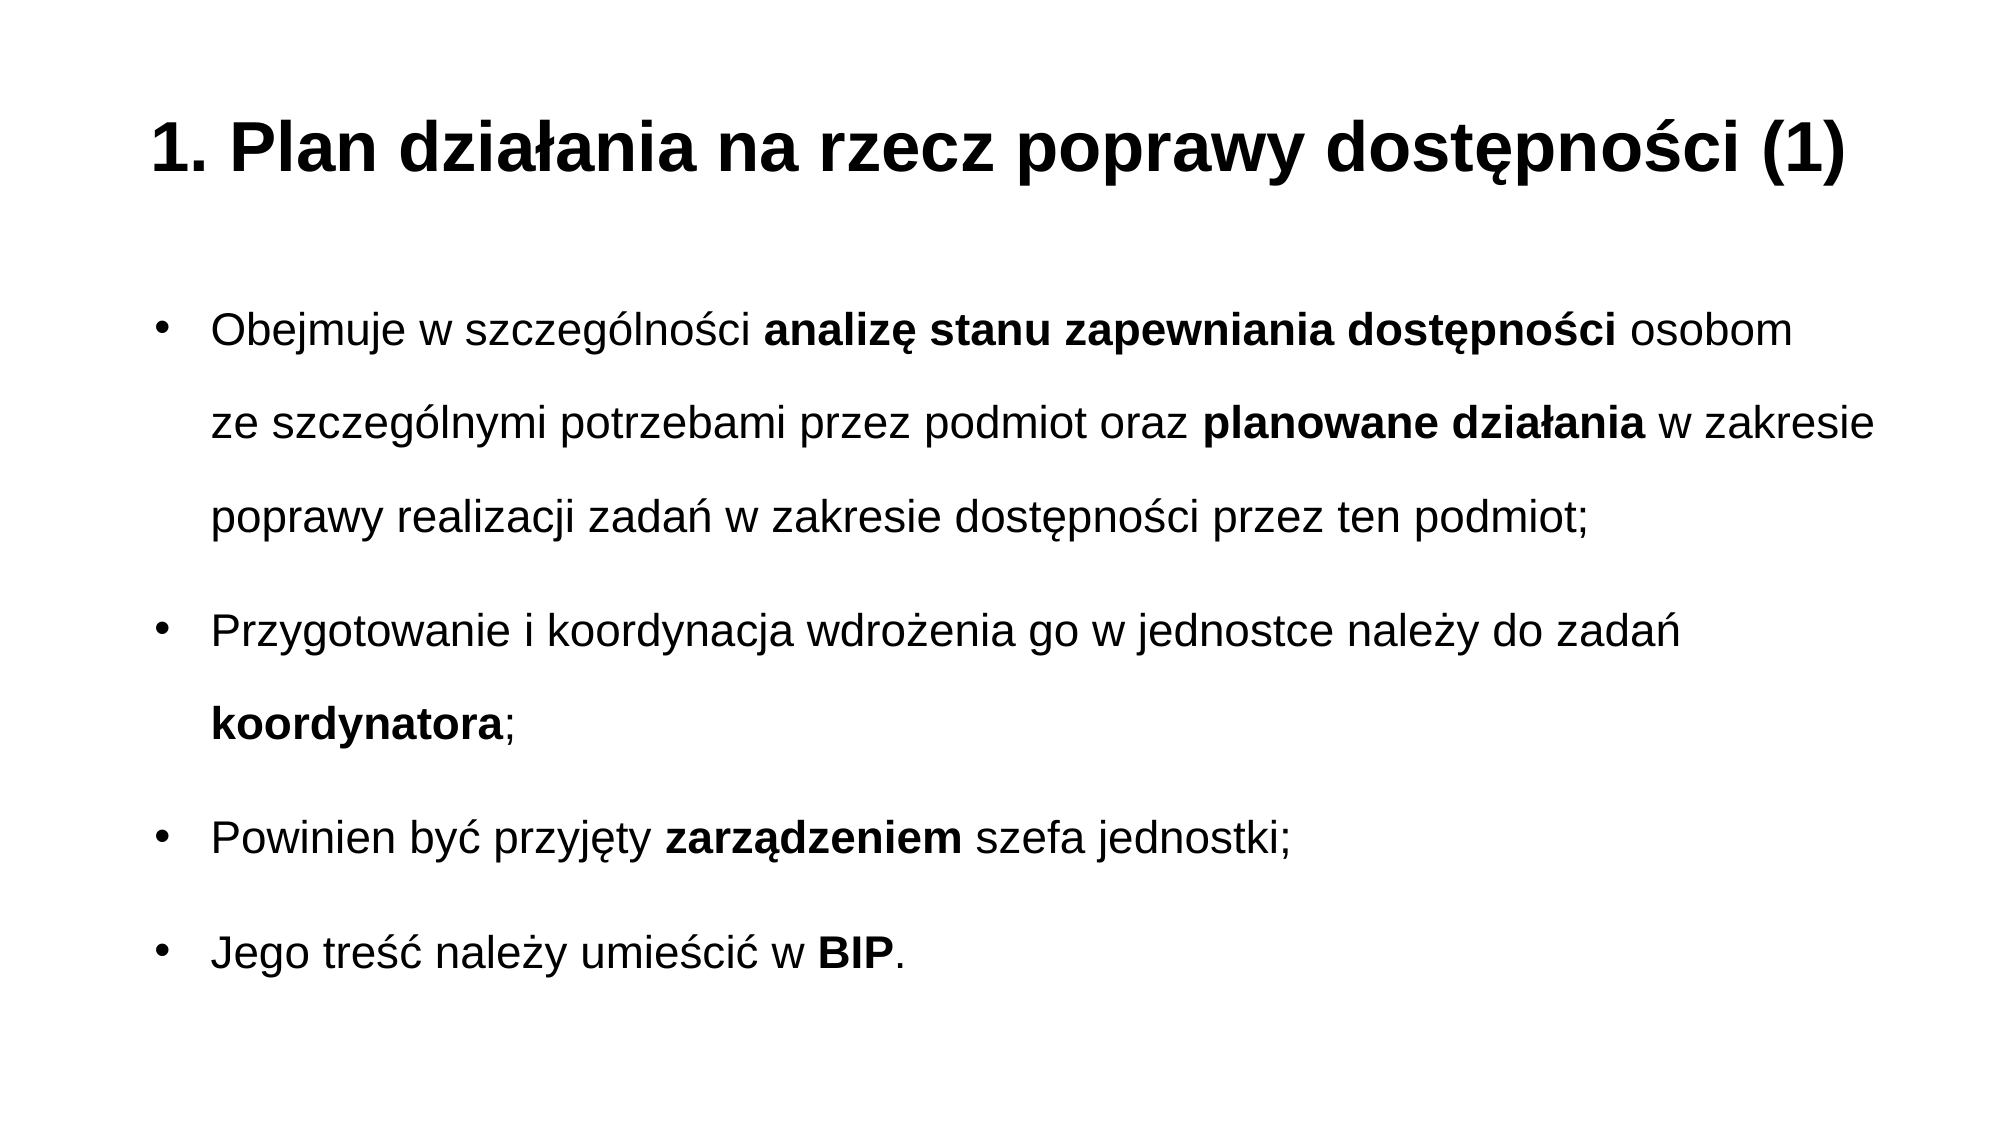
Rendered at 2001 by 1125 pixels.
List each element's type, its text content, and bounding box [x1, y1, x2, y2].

title 1. Plan działania na rzecz poprawy dostępności (1) [126, 0, 1874, 195]
subtitle Obejmuje w szczególności analizę stanu zapewniania dostępności osobom ze szczególnymi potrzebami przez podmiot oraz planowane działania w zakresie poprawy realizacji zadań w zakresie dostępności przez ten podmiot; Przygotowanie i koordynacja wdrożenia go w jednostce należy do zadań koordynatora; Powinien być przyjęty zarządzeniem szefa jednostki; Jego treść należy umieścić w BIP. [139, 253, 1906, 1011]
